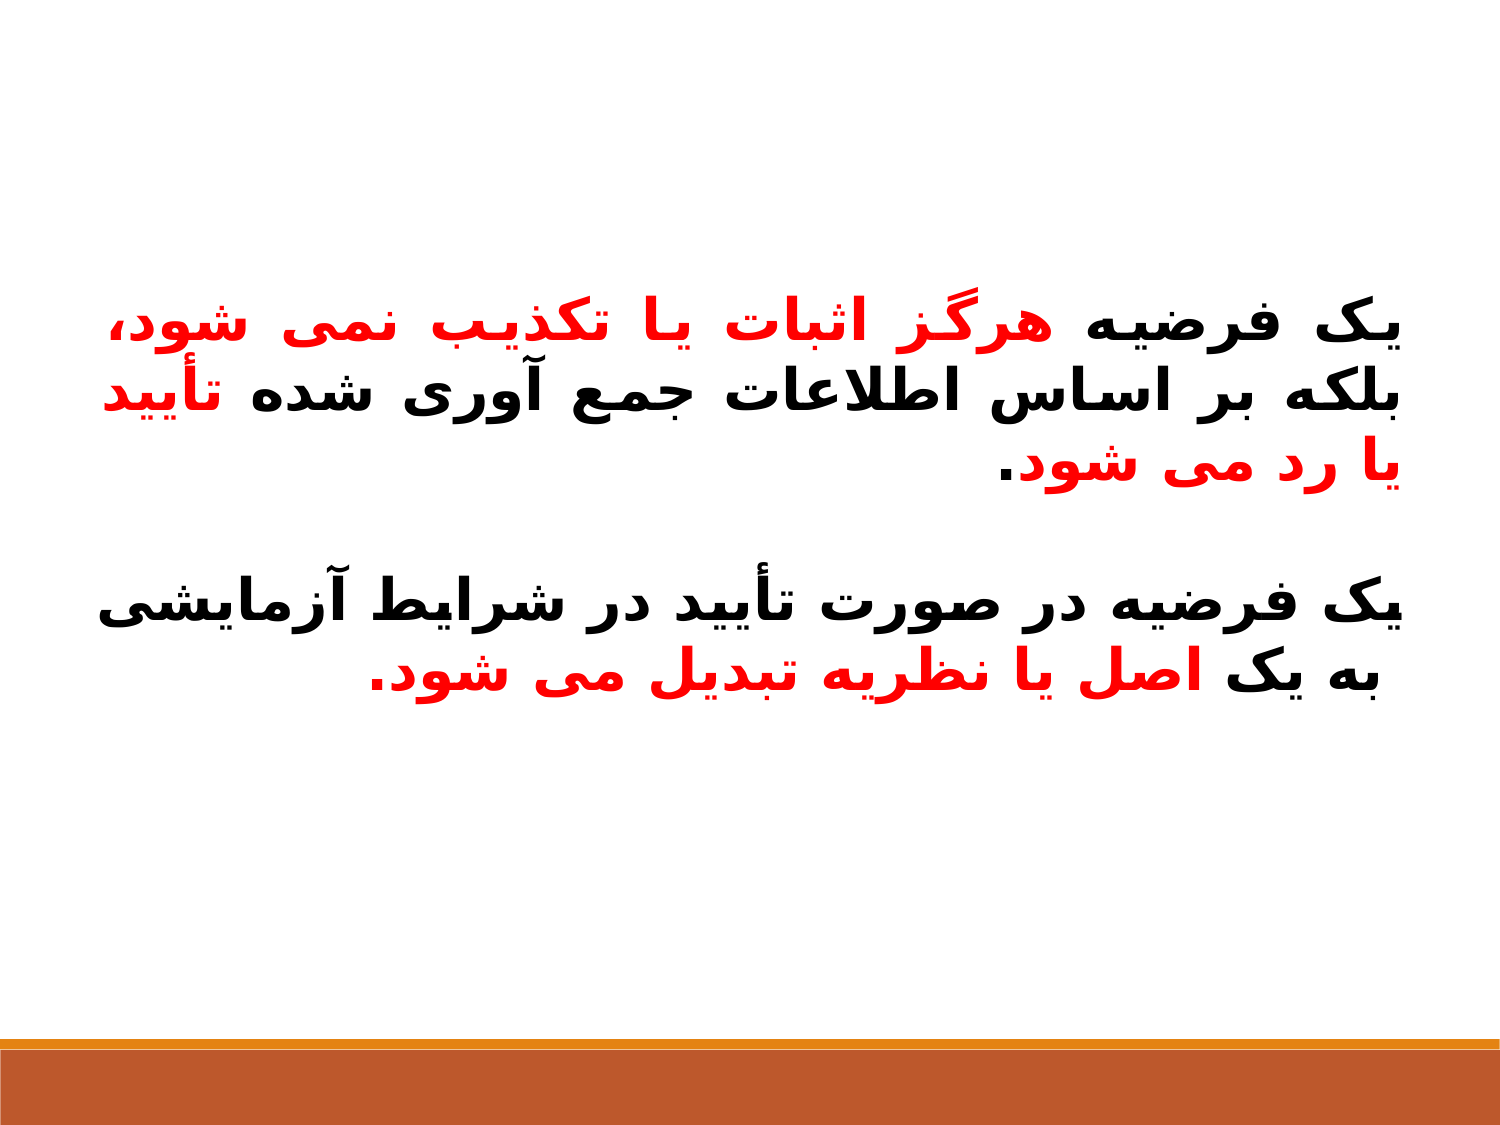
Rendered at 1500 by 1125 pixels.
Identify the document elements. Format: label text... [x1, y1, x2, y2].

text_box یک فرضیه هرگز اثبات یا تکذیب نمی شود، بلکه بر اساس اطلاعات جمع آوری شده تأیید یا رد می شود. یک فرضیه در صورت تأیید در شرایط آزمایشی به یک اصل یا نظریه تبدیل می شود. [81, 274, 1419, 710]
